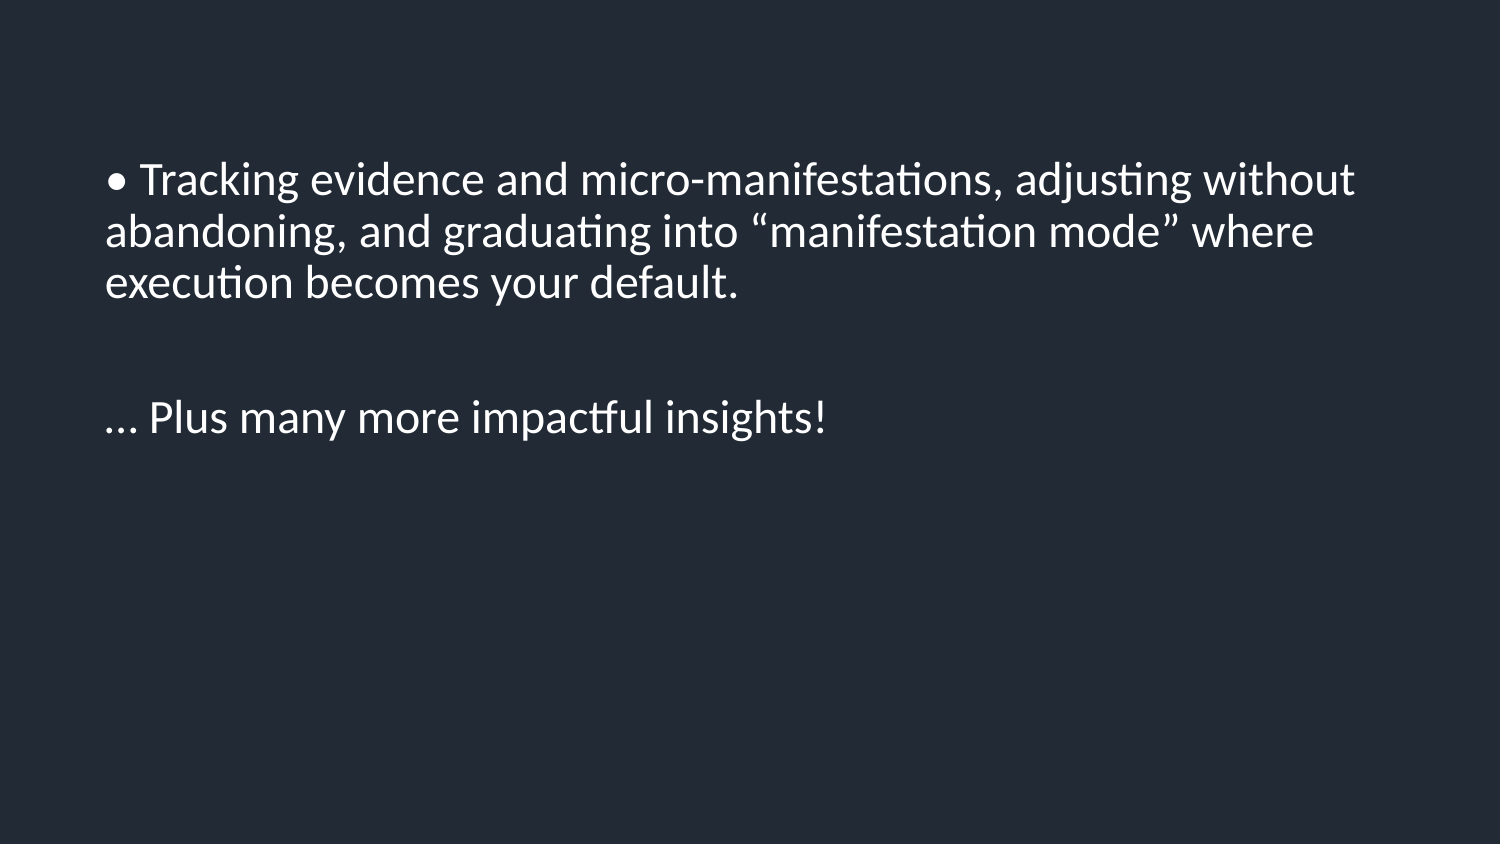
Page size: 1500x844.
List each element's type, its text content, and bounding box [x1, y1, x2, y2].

list • Tracking evidence and micro-manifestations, adjusting without abandoning, and graduating into “manifestation mode” where execution becomes your default. … Plus many more impactful insights! [89, 146, 1384, 713]
